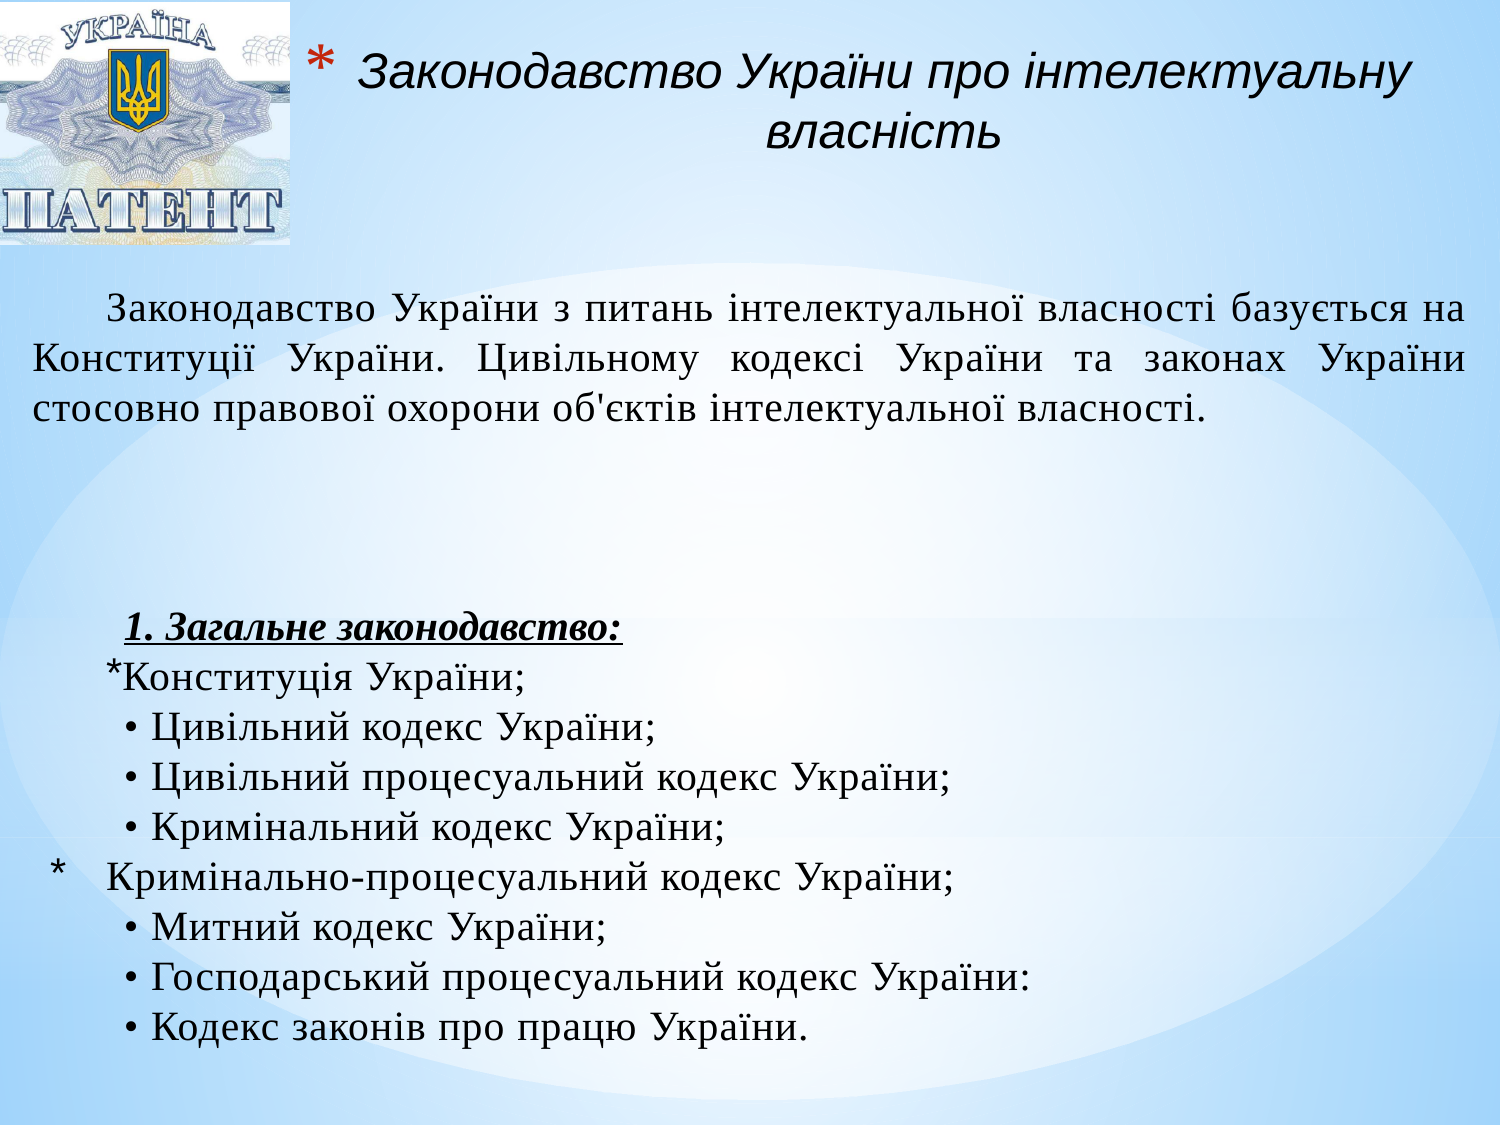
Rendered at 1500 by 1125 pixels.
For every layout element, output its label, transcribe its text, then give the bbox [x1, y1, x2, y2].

title Законодавство України про інтелектуальну власність [295, 30, 1427, 124]
picture [0, 2, 290, 245]
text_box 1. Загальне законодавство: Конституція України; • Цивільний кодекс України; • Цивільний процесуальний кодекс України; • Кримінальний кодекс України; Кримінально-процесуальний кодекс України; • Митний кодекс України; • Господарський процесуальний кодекс України: • Кодекс законів про працю України. [35, 591, 1500, 1057]
text_box Законодавство України з питань інтелектуальної власності базується на Конституції України. Цивільному кодексі України та законах України стосовно правової охорони об'єктів інтелектуальної власності. [17, 272, 1483, 438]
